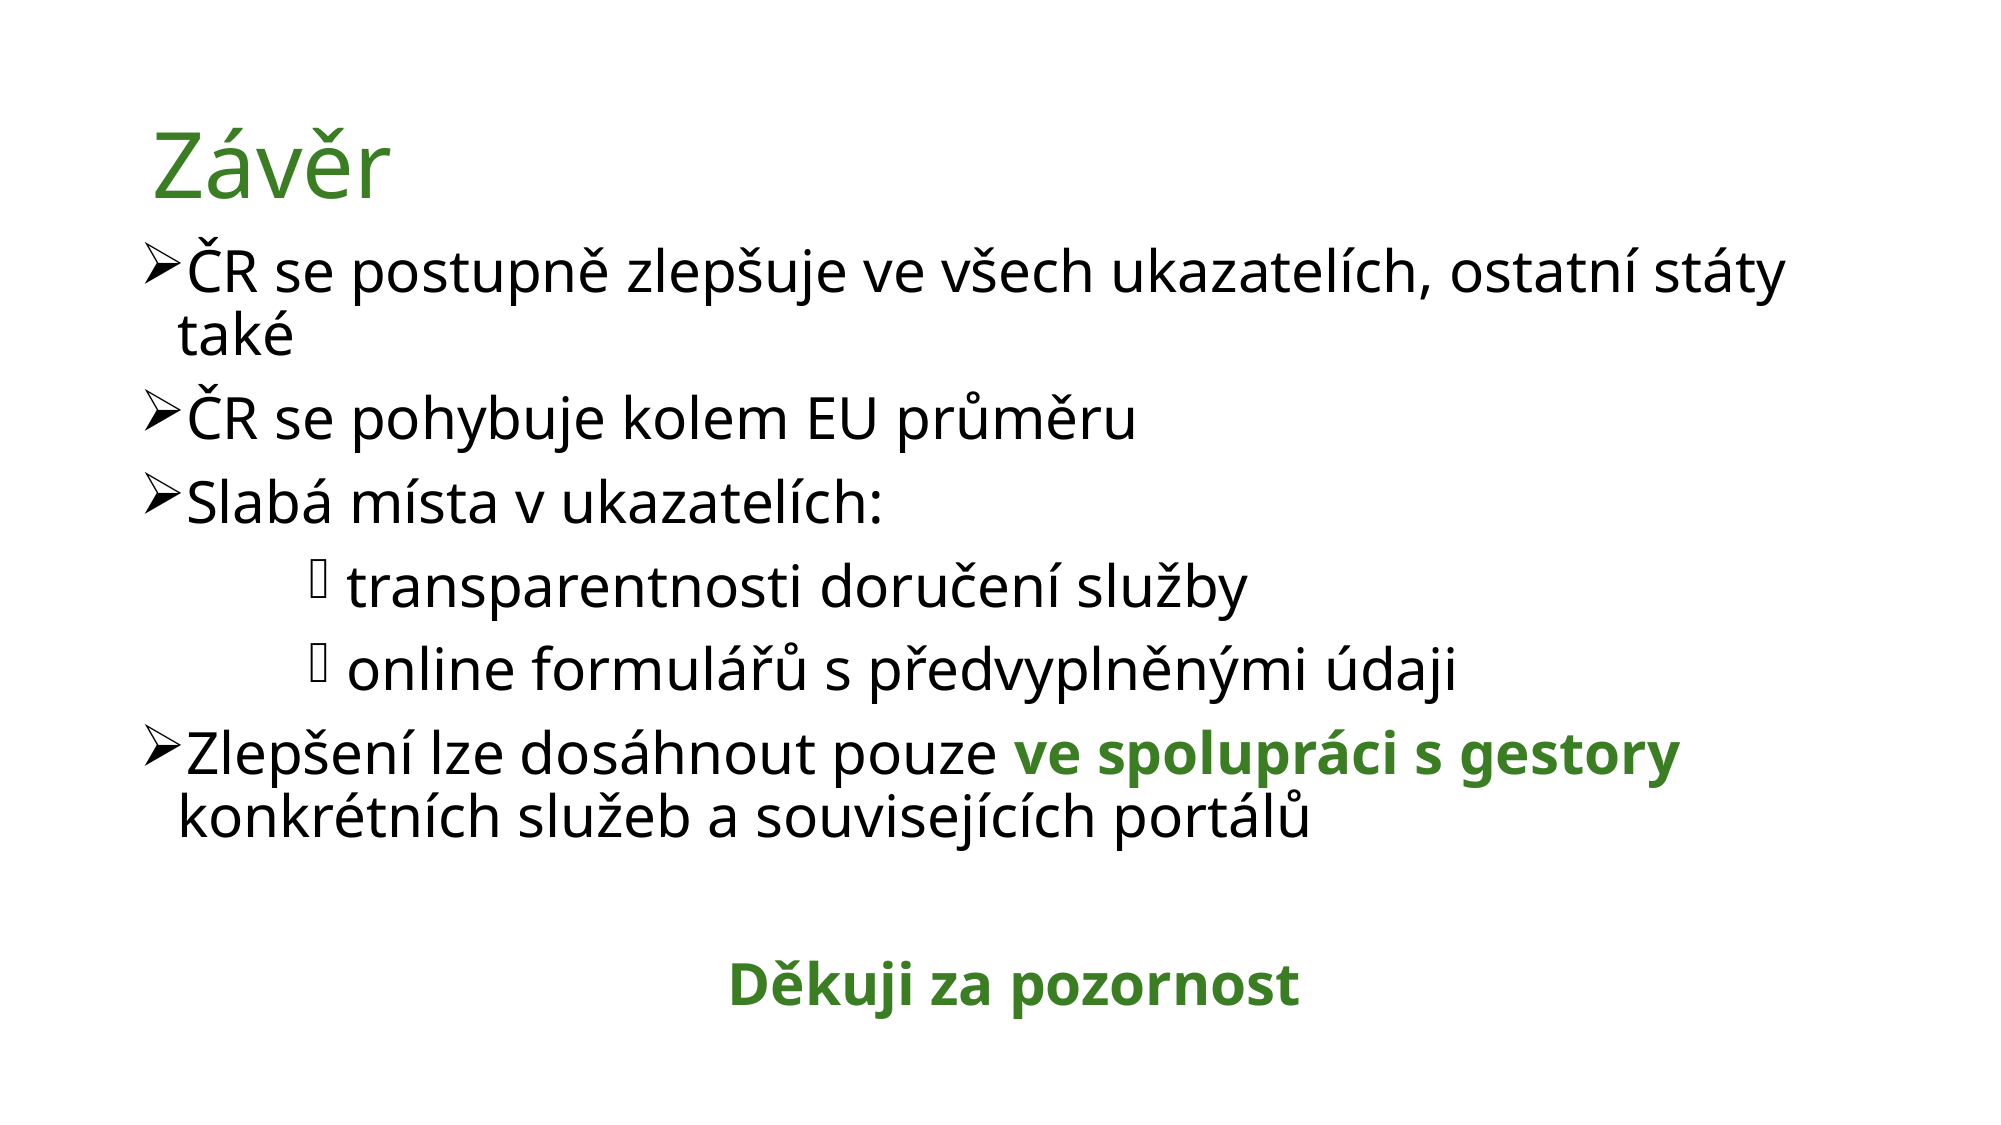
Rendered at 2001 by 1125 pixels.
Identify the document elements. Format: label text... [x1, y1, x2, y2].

title Závěr [137, 59, 1863, 234]
list ČR se postupně zlepšuje ve všech ukazatelích, ostatní státy také ČR se pohybuje kolem EU průměru Slabá místa v ukazatelích: transparentnosti doručení služby online formulářů s předvyplněnými údaji Zlepšení lze dosáhnout pouze ve spolupráci s gestory konkrétních služeb a souvisejících portálů Děkuji za pozornost [124, 234, 1920, 1105]
